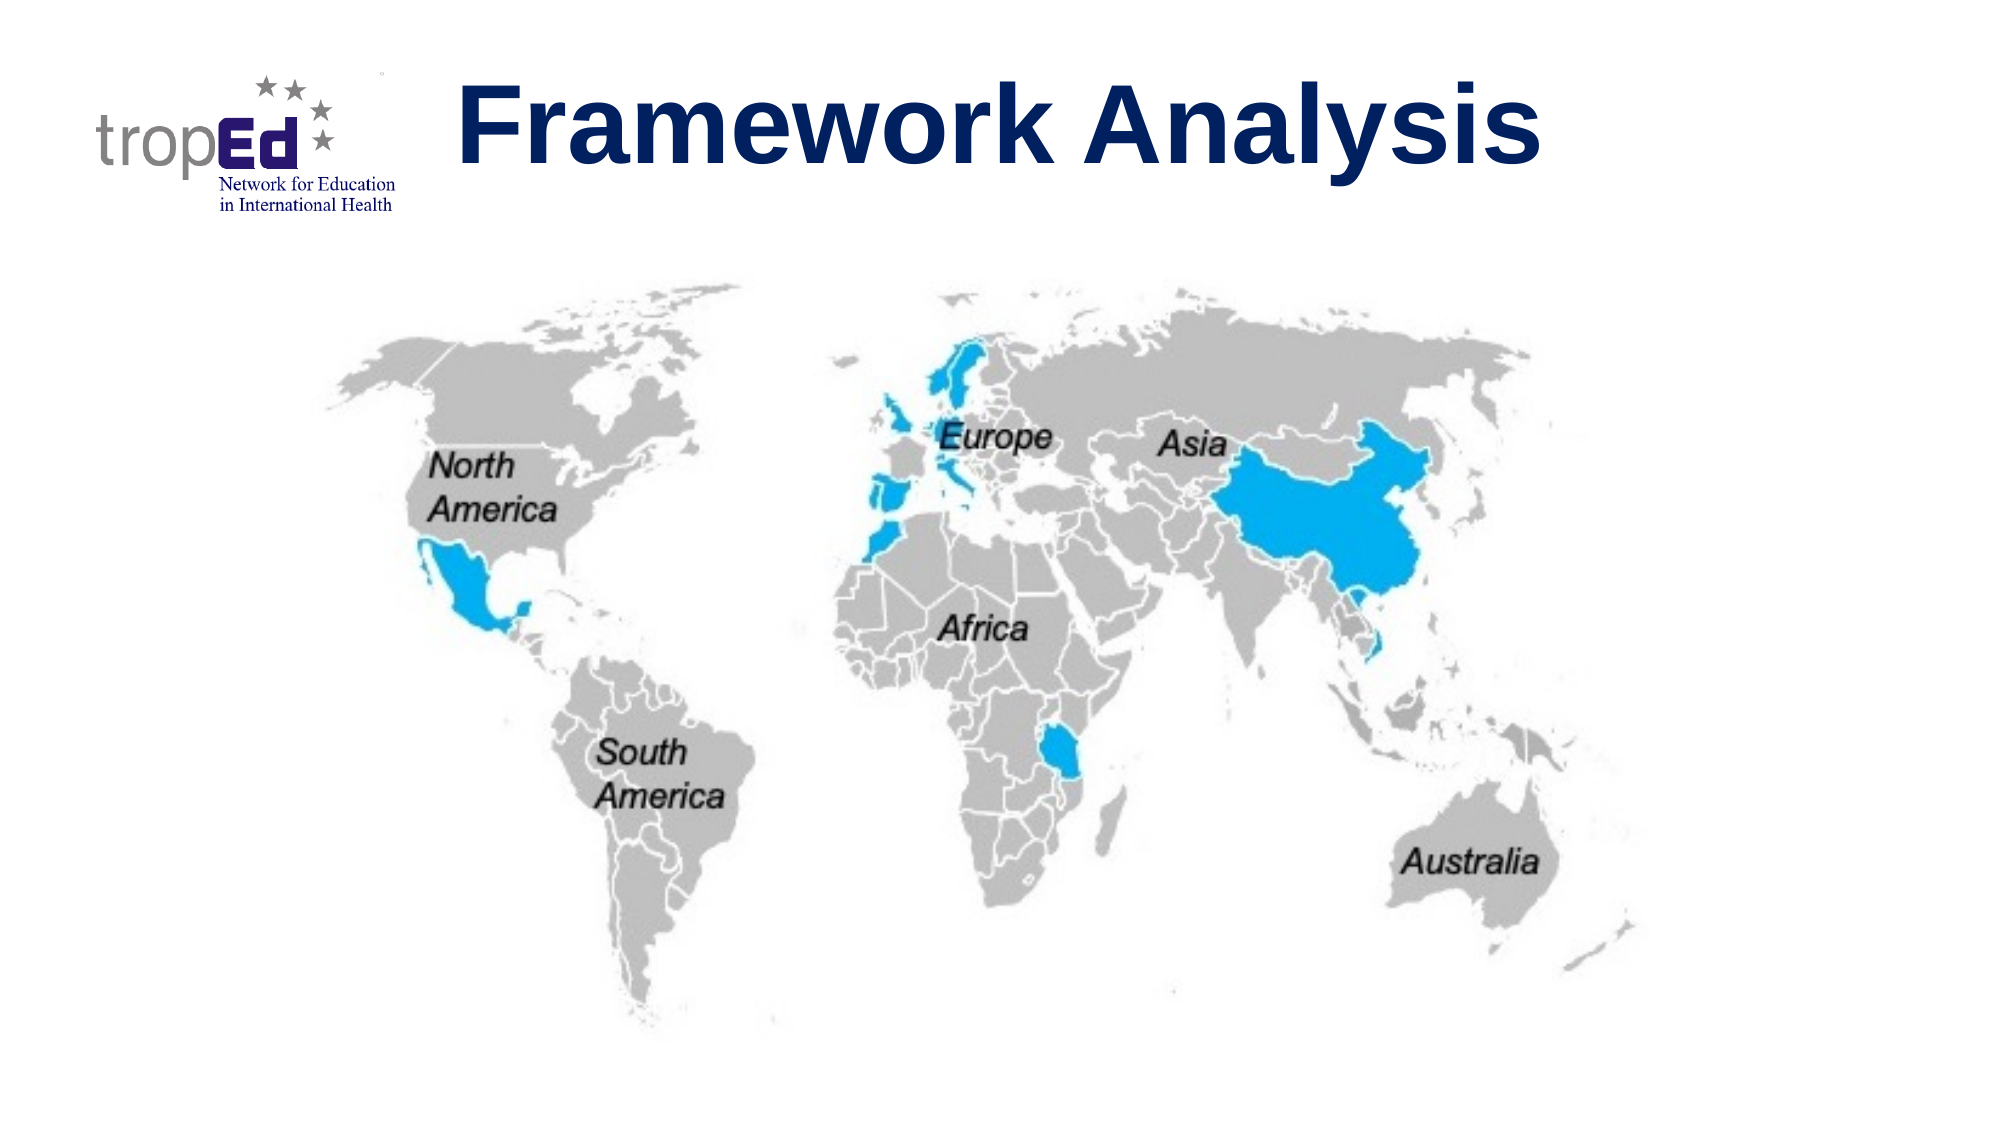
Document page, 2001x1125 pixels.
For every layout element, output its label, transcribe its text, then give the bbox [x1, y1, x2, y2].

picture [309, 260, 1691, 1086]
title Framework Analysis [137, 92, 1863, 261]
picture [73, 59, 412, 246]
